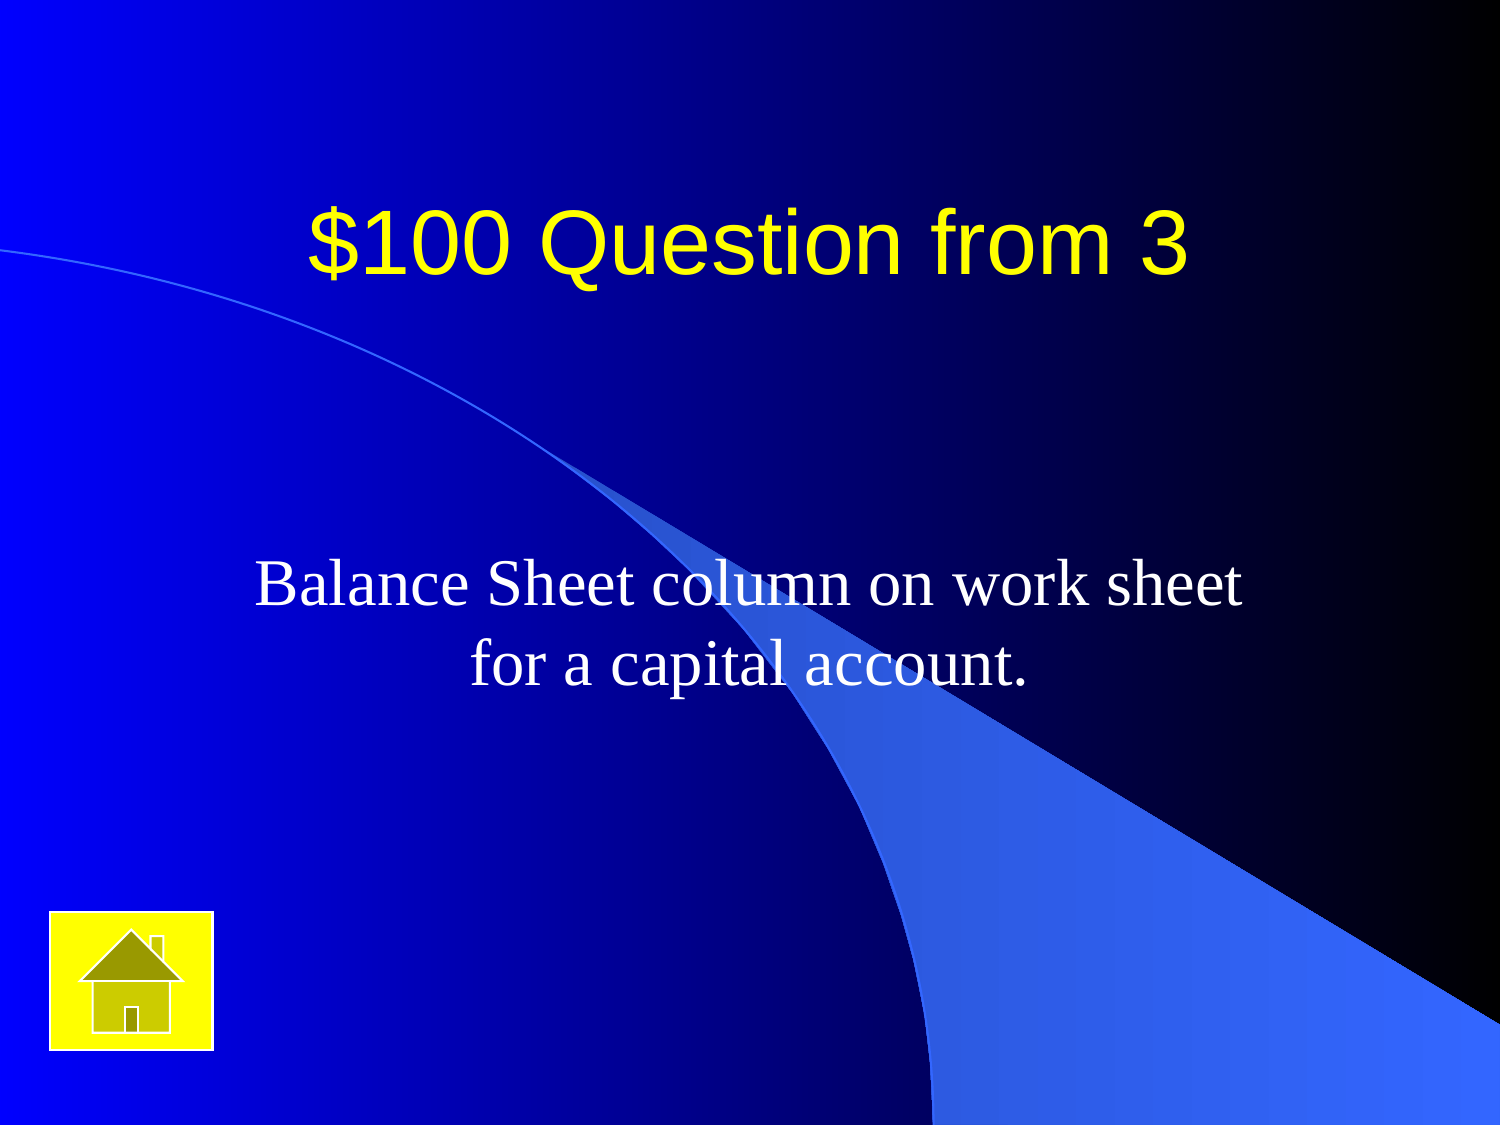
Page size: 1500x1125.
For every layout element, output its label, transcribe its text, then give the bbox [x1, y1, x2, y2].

subtitle Balance Sheet column on work sheet for a capital account. [224, 474, 1276, 763]
title $100 Question from 3 [112, 112, 1388, 301]
